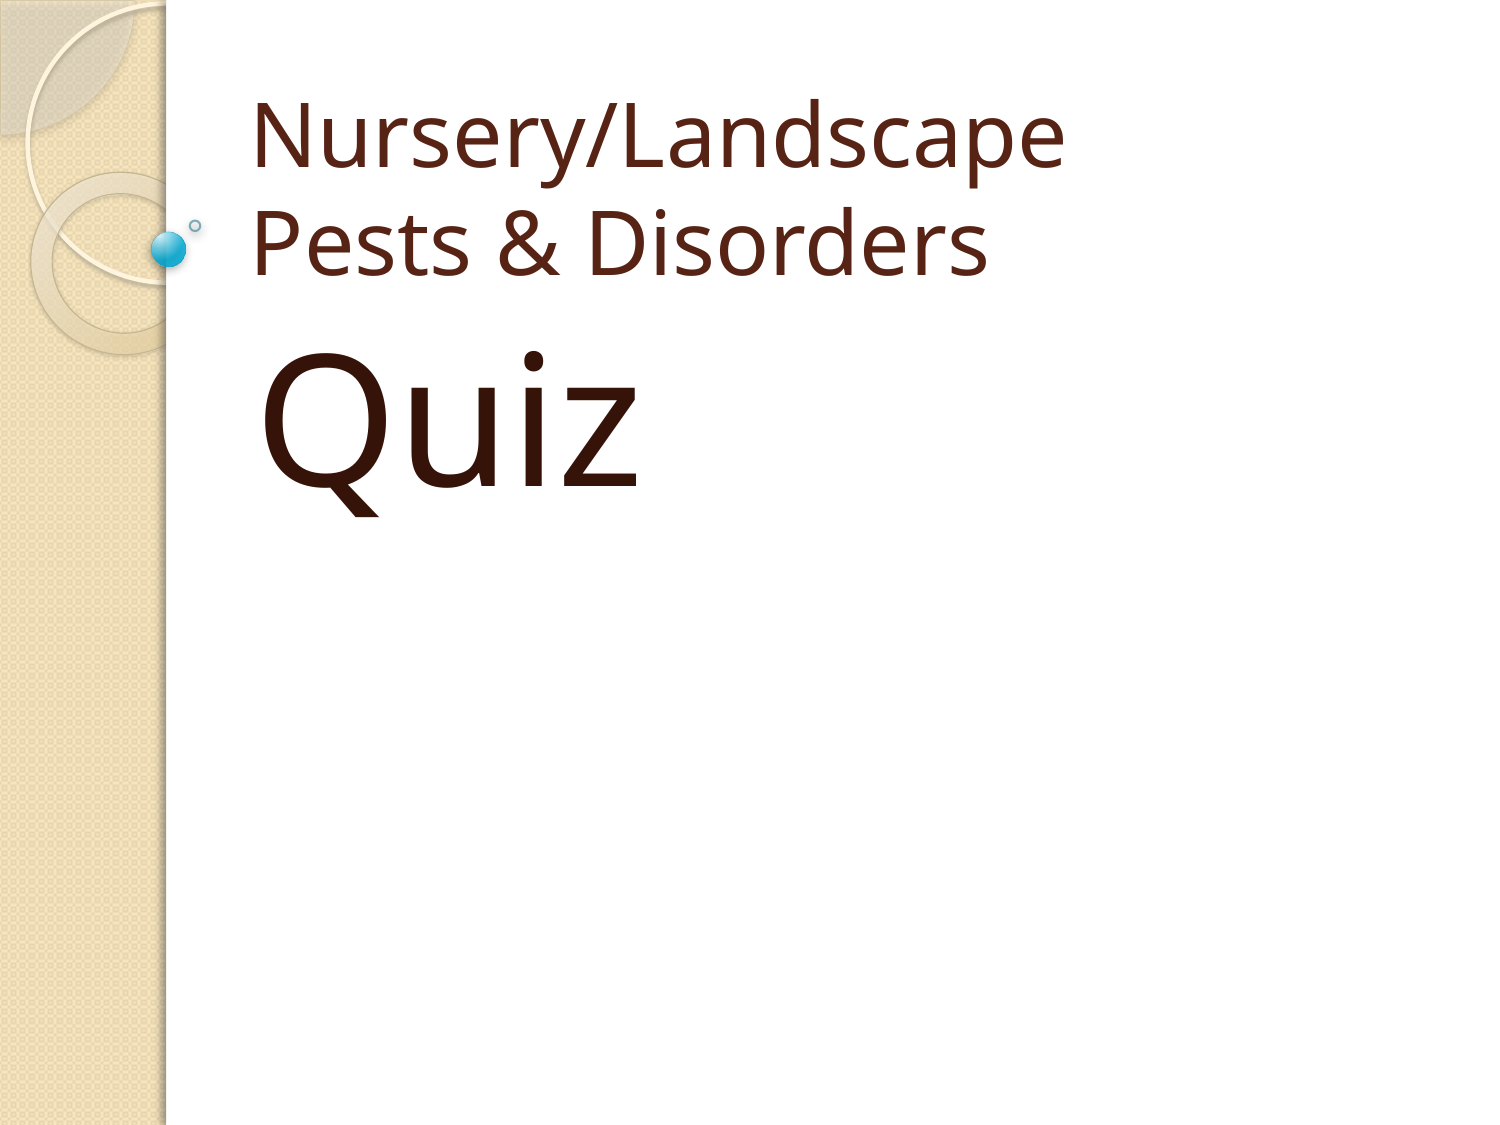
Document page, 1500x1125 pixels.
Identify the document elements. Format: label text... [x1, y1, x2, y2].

subtitle Quiz [234, 303, 1450, 591]
title Nursery/Landscape Pests & Disorders [234, 59, 1450, 301]
